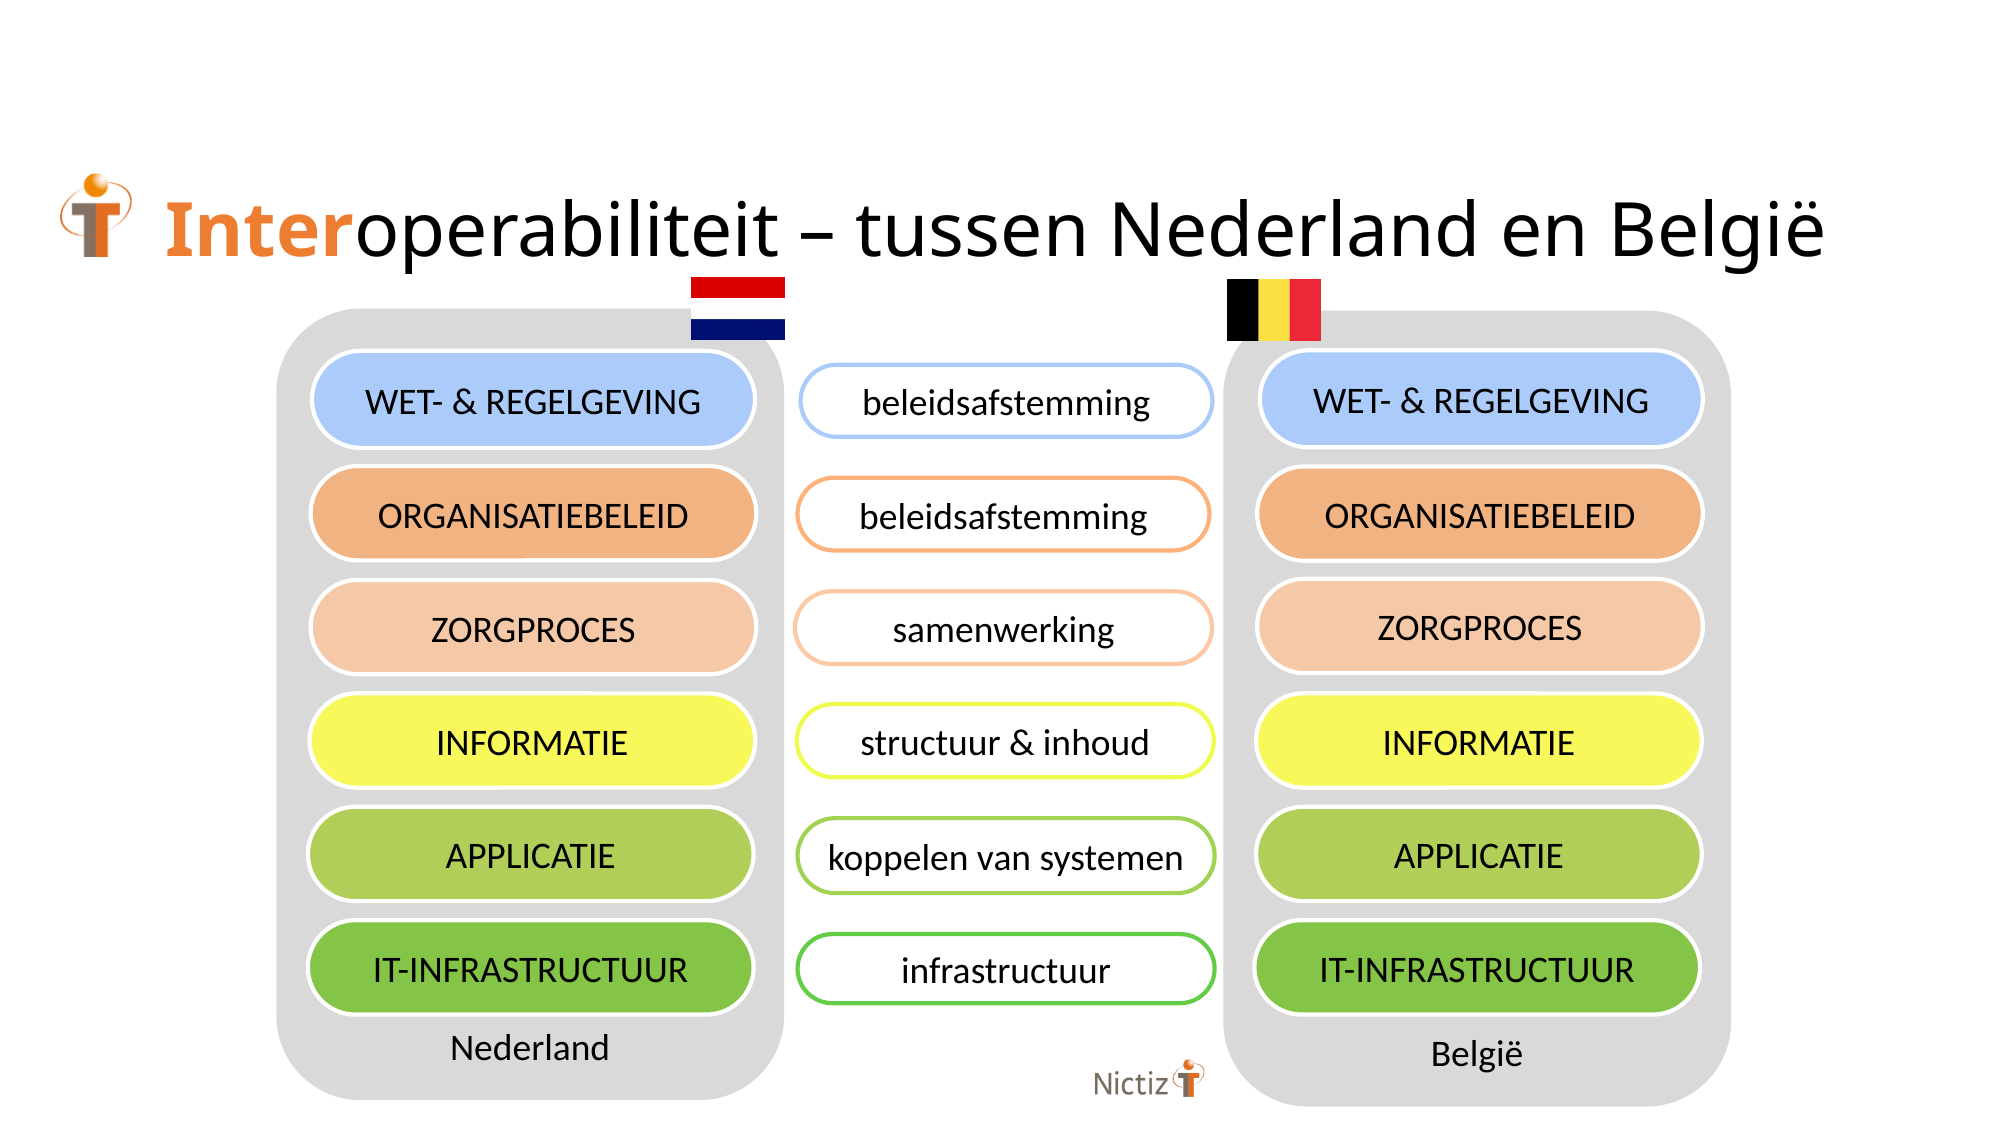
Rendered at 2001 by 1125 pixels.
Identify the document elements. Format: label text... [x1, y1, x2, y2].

text_box ORGANISATIEBELEID [1256, 465, 1704, 562]
text_box WET- & REGELGEVING [1258, 349, 1704, 449]
text_box Nederland [275, 351, 786, 1102]
text_box IT-INFRASTRUCTUUR [1253, 919, 1702, 1016]
text_box ZORGPROCES [1256, 577, 1704, 675]
text_box APPLICATIE [1255, 805, 1703, 903]
text_box INFORMATIE [308, 692, 757, 789]
picture [1227, 279, 1321, 341]
picture [691, 277, 785, 340]
text_box ORGANISATIEBELEID [309, 464, 758, 562]
text_box beleidsafstemming [799, 363, 1214, 438]
text_box INFORMATIE [1255, 692, 1703, 789]
text_box beleidsafstemming [796, 476, 1211, 552]
text_box koppelen van systemen [796, 817, 1216, 895]
text_box ZORGPROCES [309, 578, 758, 676]
text_box België [1222, 351, 1733, 1108]
picture [60, 173, 132, 257]
text_box samenwerking [793, 590, 1214, 665]
text_box WET- & REGELGEVING [310, 349, 756, 449]
text_box IT-INFRASTRUCTUUR [306, 919, 755, 1016]
text_box APPLICATIE [306, 805, 755, 903]
picture [1091, 1055, 1208, 1101]
text_box structuur & inhoud [795, 703, 1215, 779]
text_box infrastructuur [796, 933, 1216, 1005]
title Interoperabiliteit – tussen Nederland en België [150, 184, 1863, 351]
